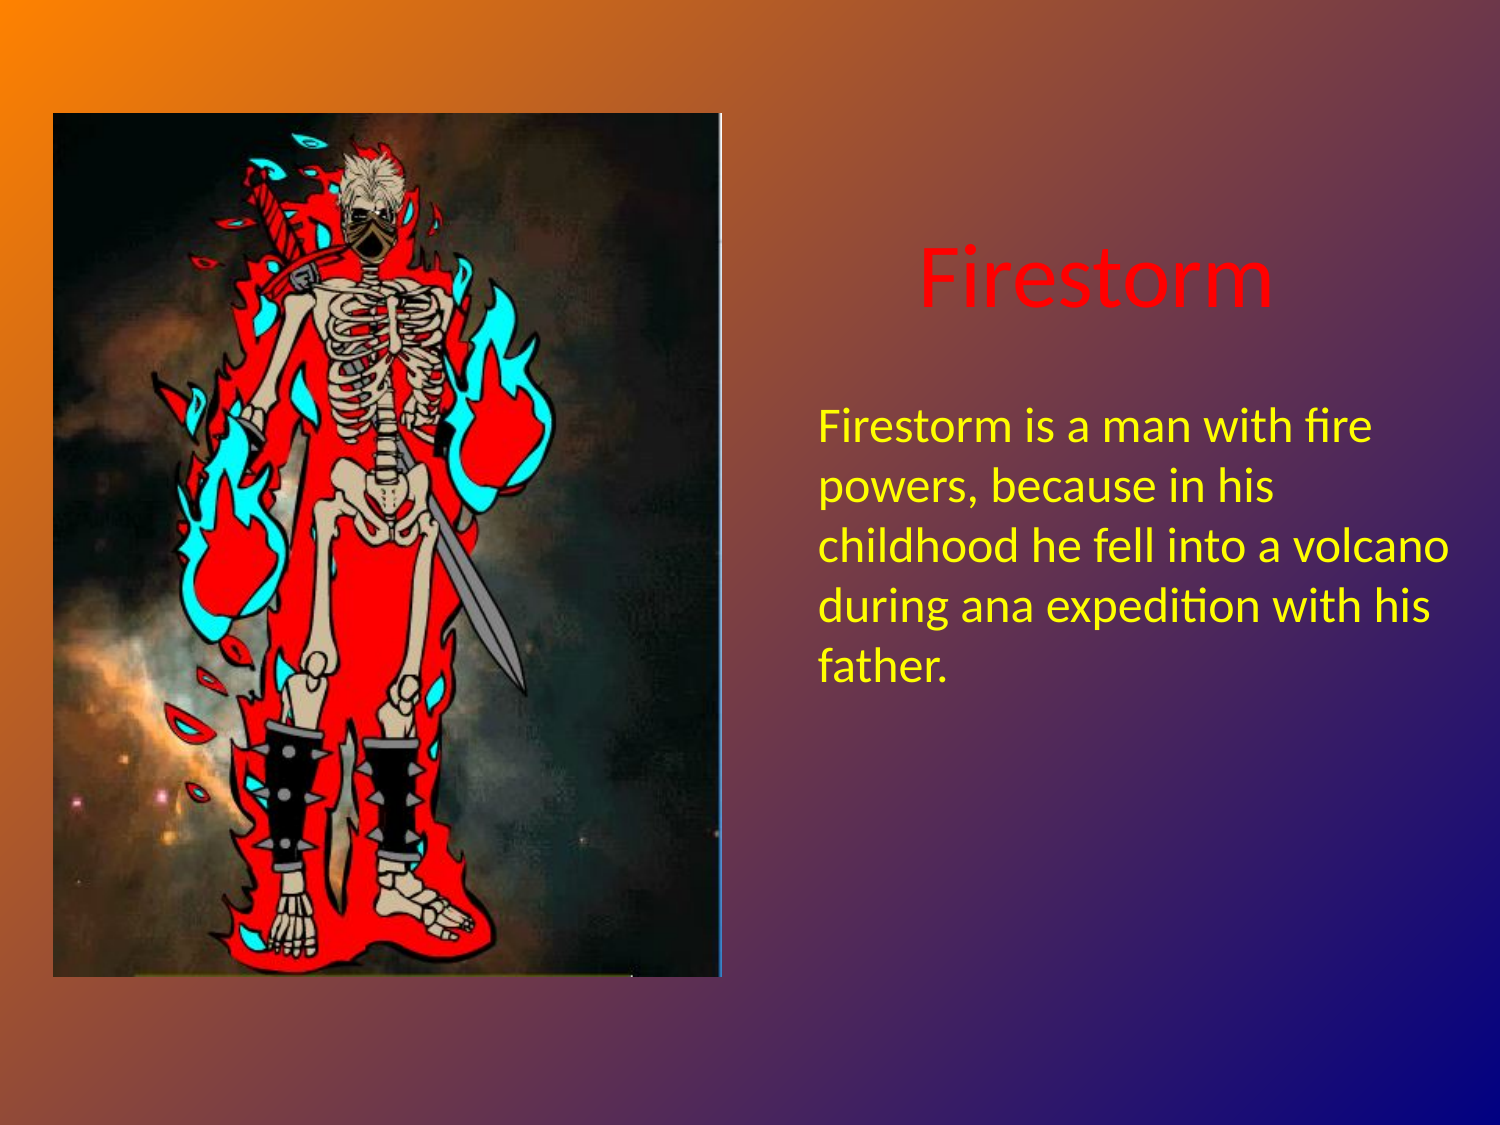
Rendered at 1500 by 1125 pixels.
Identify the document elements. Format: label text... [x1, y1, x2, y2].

text_box Firestorm [903, 208, 1294, 333]
picture [52, 113, 722, 977]
text_box Firestorm is a man with fire powers, because in his childhood he fell into a volcano during ana expedition with his father. [803, 385, 1500, 700]
